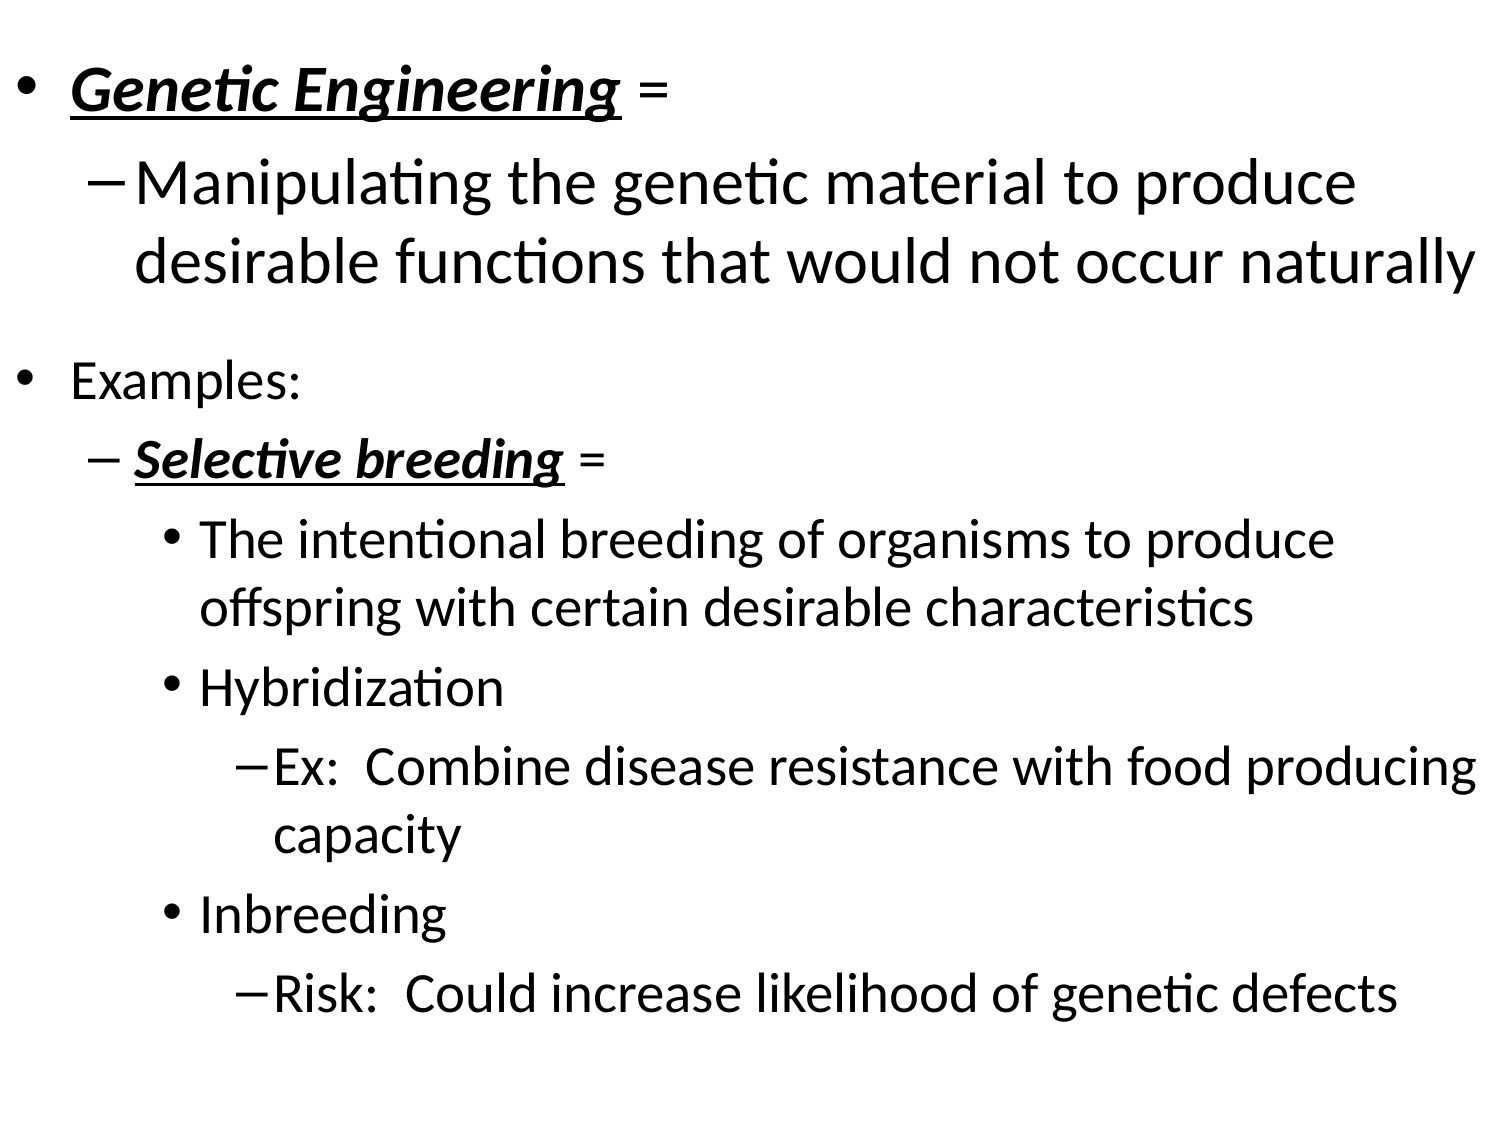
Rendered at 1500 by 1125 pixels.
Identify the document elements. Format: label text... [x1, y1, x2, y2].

list Genetic Engineering = Manipulating the genetic material to produce desirable functions that would not occur naturally Examples: Selective breeding = The intentional breeding of organisms to produce offspring with certain desirable characteristics Hybridization Ex: Combine disease resistance with food producing capacity Inbreeding Risk: Could increase likelihood of genetic defects [0, 37, 1500, 1113]
